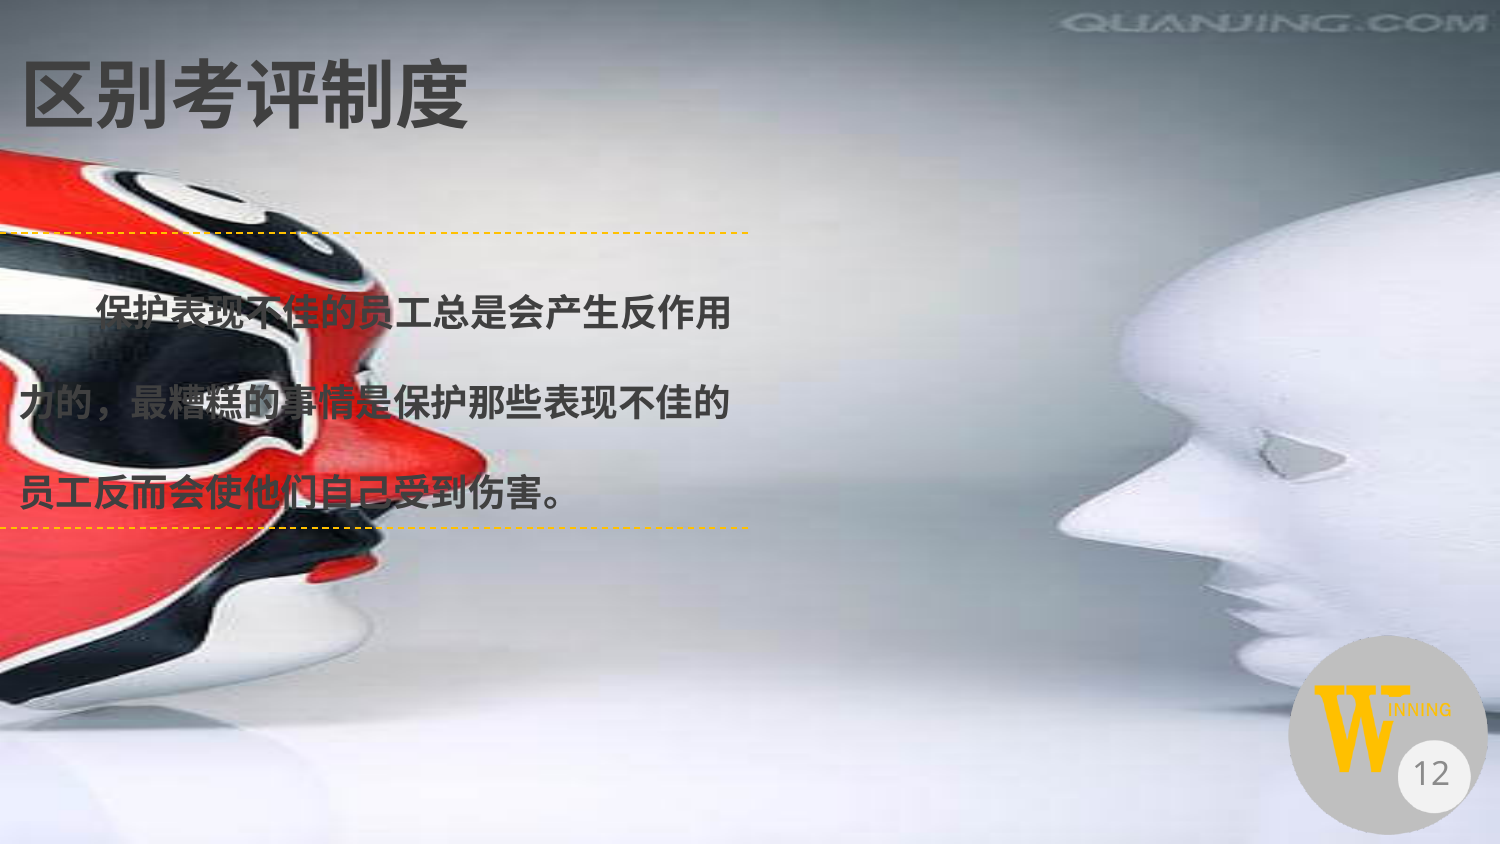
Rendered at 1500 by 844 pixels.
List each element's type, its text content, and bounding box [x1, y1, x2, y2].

text_box 区别考评制度 [5, 39, 715, 145]
slide_number 12 [1387, 752, 1475, 798]
text_box 保护表现不佳的员工总是会产生反作用力的，最糟糕的事情是保护那些表现不佳的员工反而会使他们自己受到伤害。 [3, 236, 766, 522]
picture [0, 0, 1500, 844]
